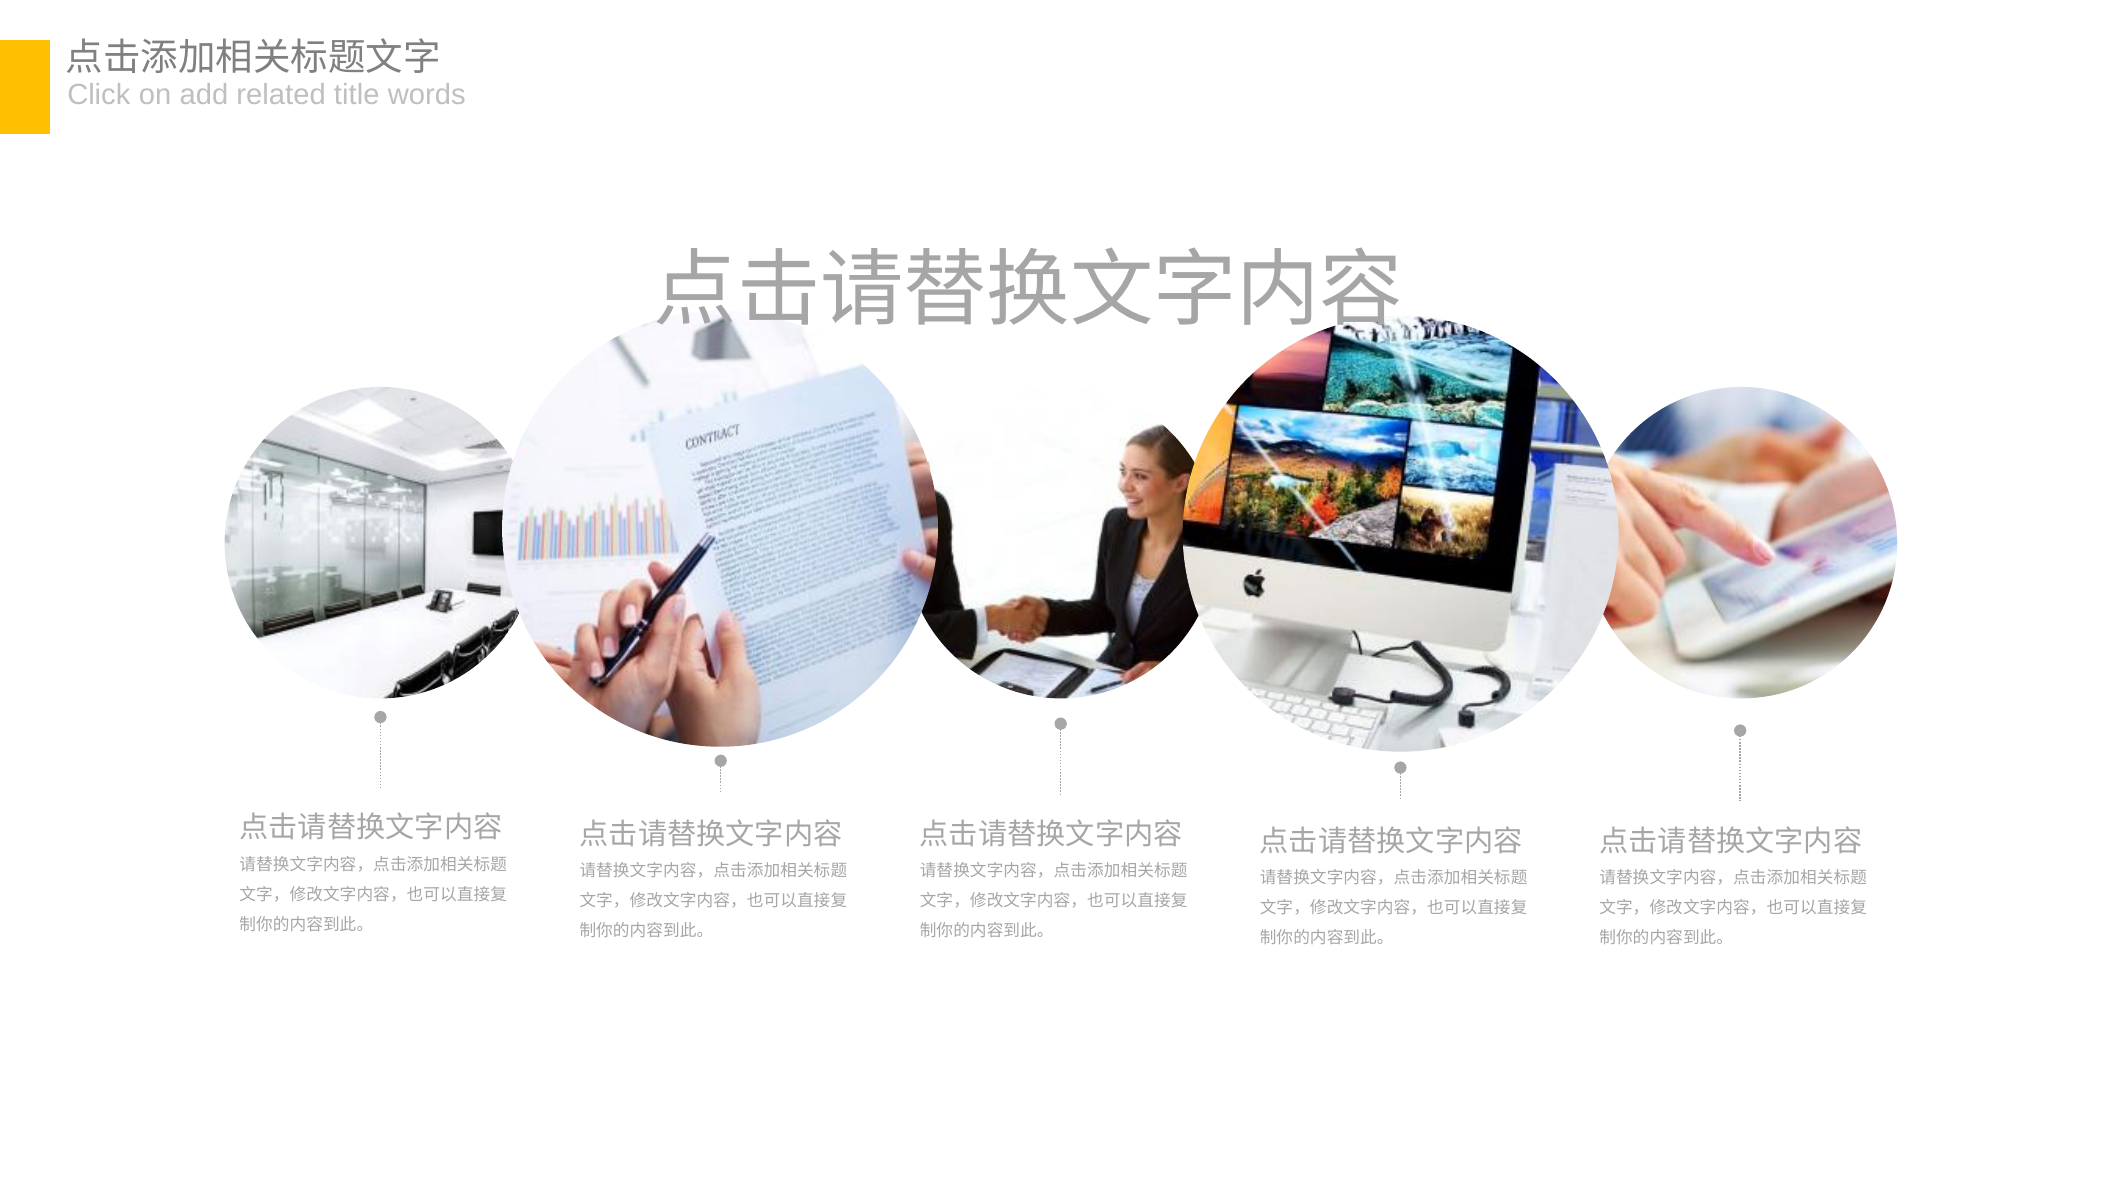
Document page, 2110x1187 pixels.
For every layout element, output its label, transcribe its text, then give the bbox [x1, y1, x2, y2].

text_box 点击请替换文字内容 请替换文字内容，点击添加相关标题文字，修改文字内容，也可以直接复制你的内容到此。 [904, 787, 1217, 950]
text_box [922, 385, 1198, 700]
text_box 点击请替换文字内容 请替换文字内容，点击添加相关标题文字，修改文字内容，也可以直接复制你的内容到此。 [224, 781, 537, 944]
text_box 点击请替换文字内容 请替换文字内容，点击添加相关标题文字，修改文字内容，也可以直接复制你的内容到此。 [564, 787, 877, 950]
text_box [1604, 385, 1899, 700]
text_box [1181, 326, 1620, 753]
text_box [223, 385, 519, 700]
text_box Click on add related title words [51, 67, 488, 119]
text_box [501, 325, 940, 748]
text_box 点击请替换文字内容 请替换文字内容，点击添加相关标题文字，修改文字内容，也可以直接复制你的内容到此。 [1244, 794, 1557, 957]
text_box 点击添加相关标题文字 [49, 25, 524, 97]
text_box 点击请替换文字内容 [639, 178, 1471, 343]
text_box 点击请替换文字内容 请替换文字内容，点击添加相关标题文字，修改文字内容，也可以直接复制你的内容到此。 [1584, 794, 1897, 957]
